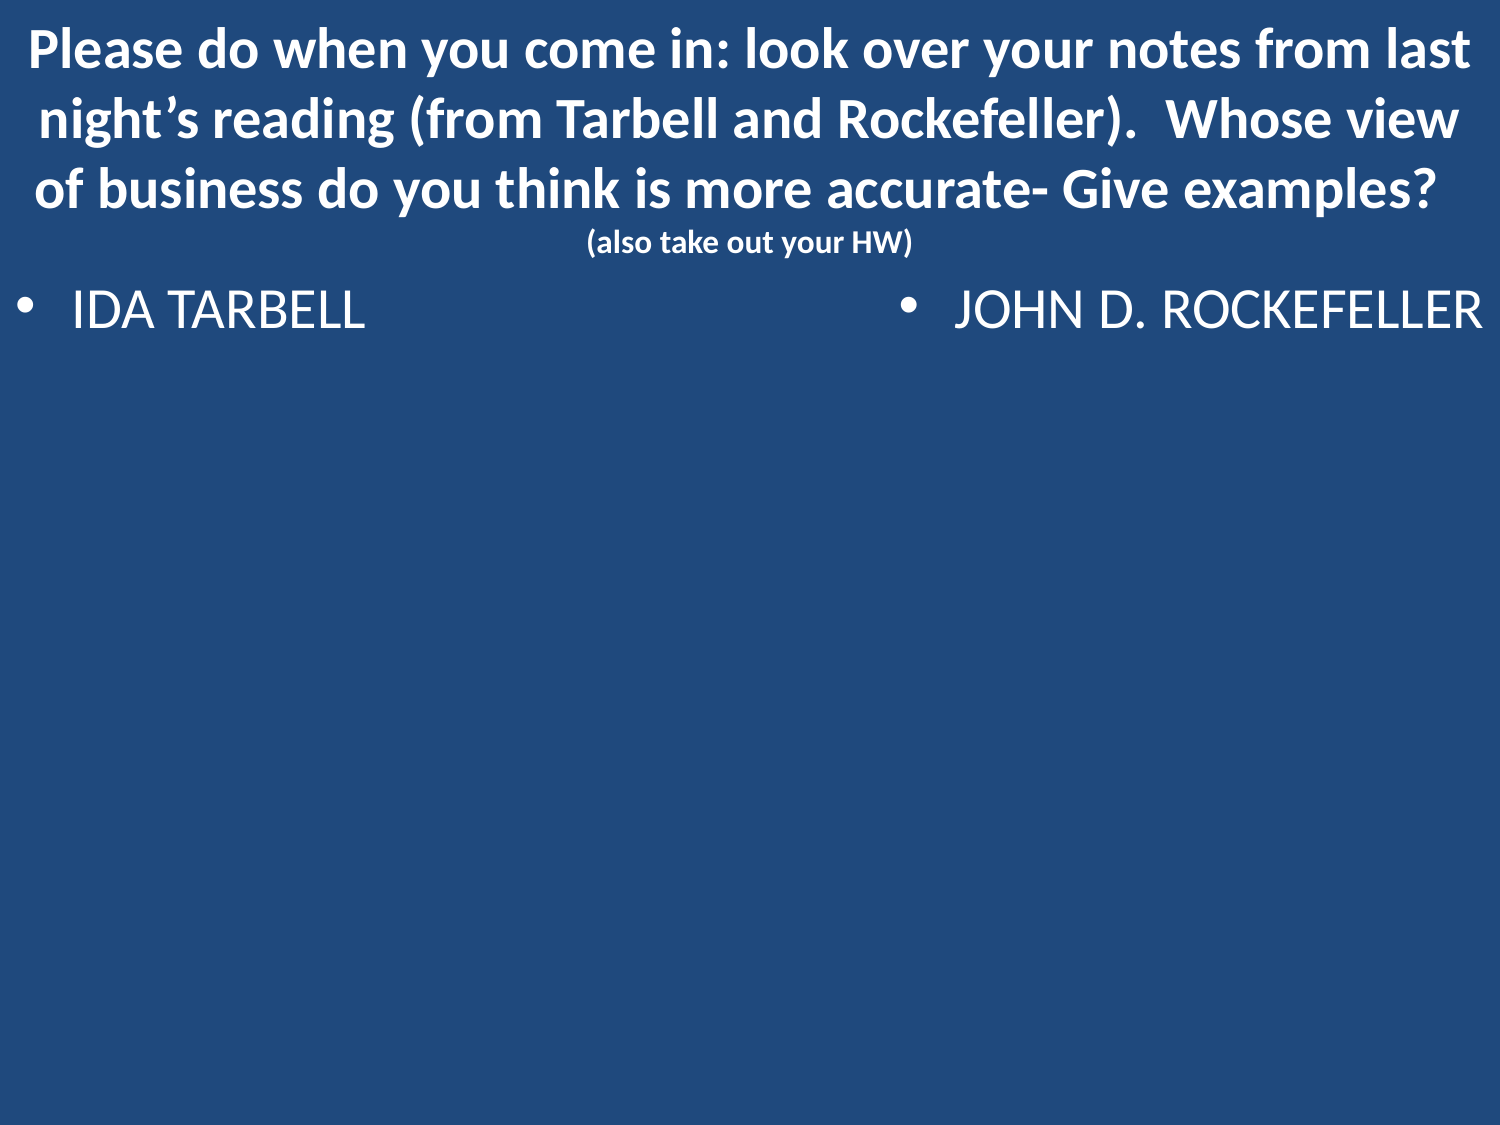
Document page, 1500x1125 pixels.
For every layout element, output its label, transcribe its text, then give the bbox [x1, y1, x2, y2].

list IDA TARBELL [0, 262, 663, 1005]
list JOHN D. ROCKEFELLER [837, 262, 1500, 1005]
title Please do when you come in: look over your notes from last night’s reading (from Tarbell and Rockefeller). Whose view of business do you think is more accurate- Give examples? (also take out your HW) [0, 37, 1500, 233]
